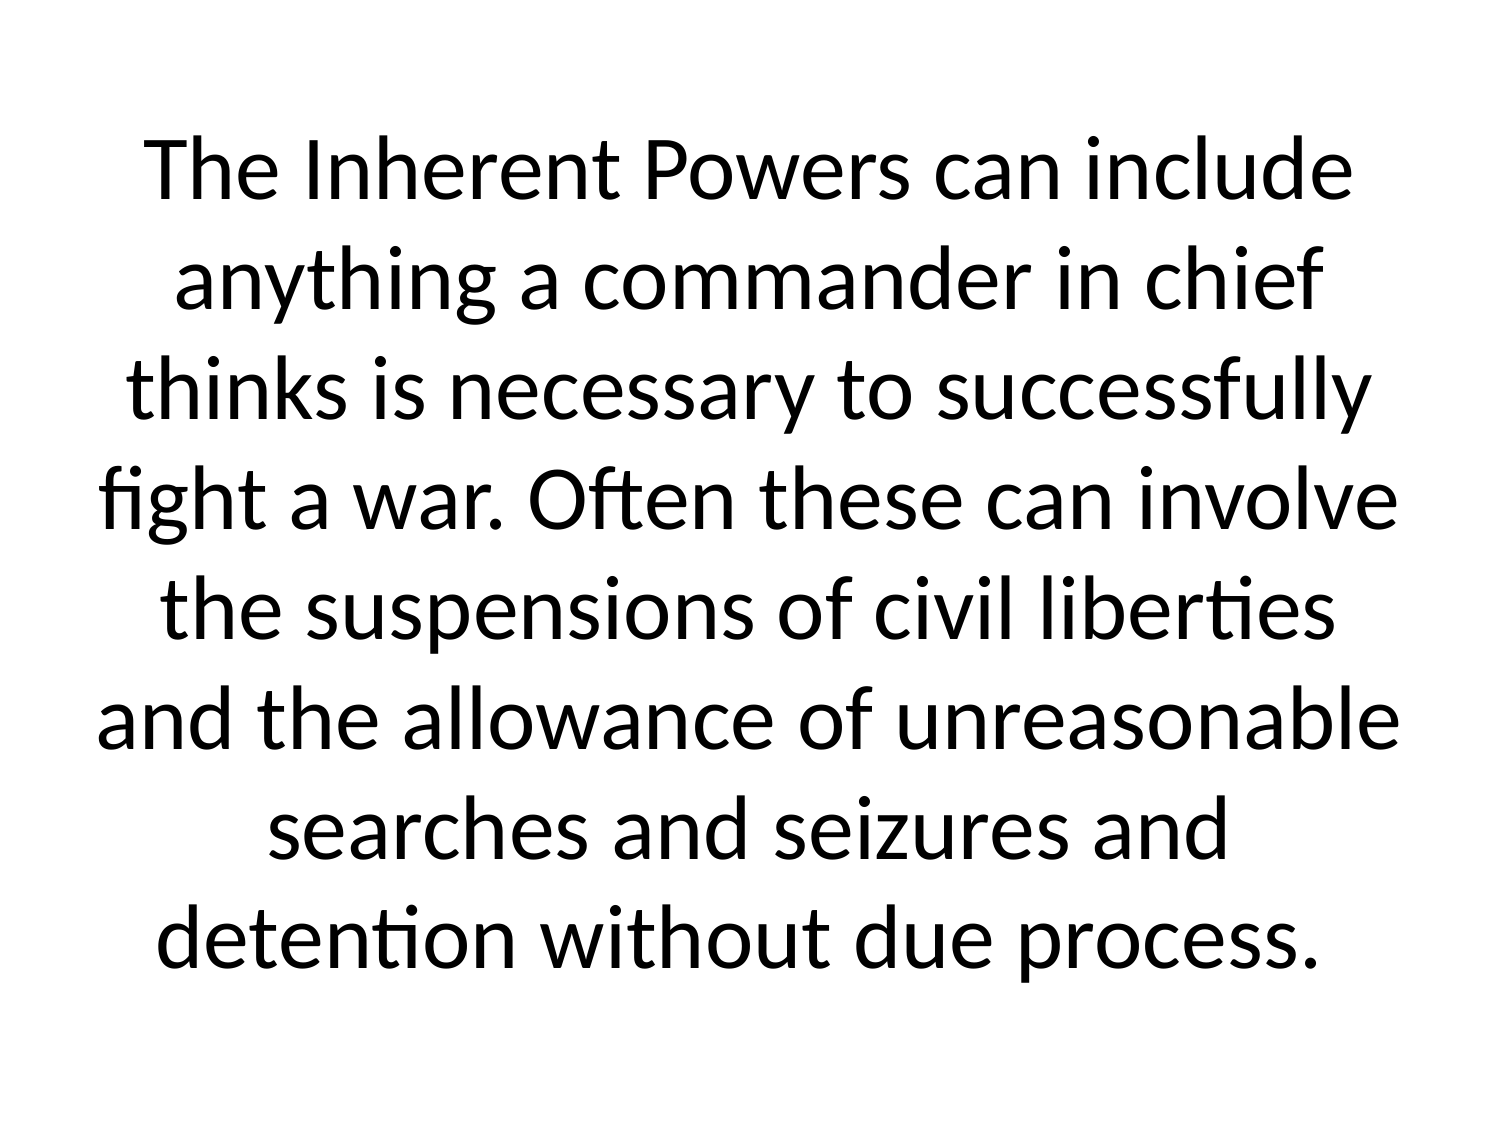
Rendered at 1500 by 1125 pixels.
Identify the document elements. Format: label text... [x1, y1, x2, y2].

title The Inherent Powers can include anything a commander in chief thinks is necessary to successfully fight a war. Often these can involve the suspensions of civil liberties and the allowance of unreasonable searches and seizures and detention without due process. [74, 44, 1426, 1051]
